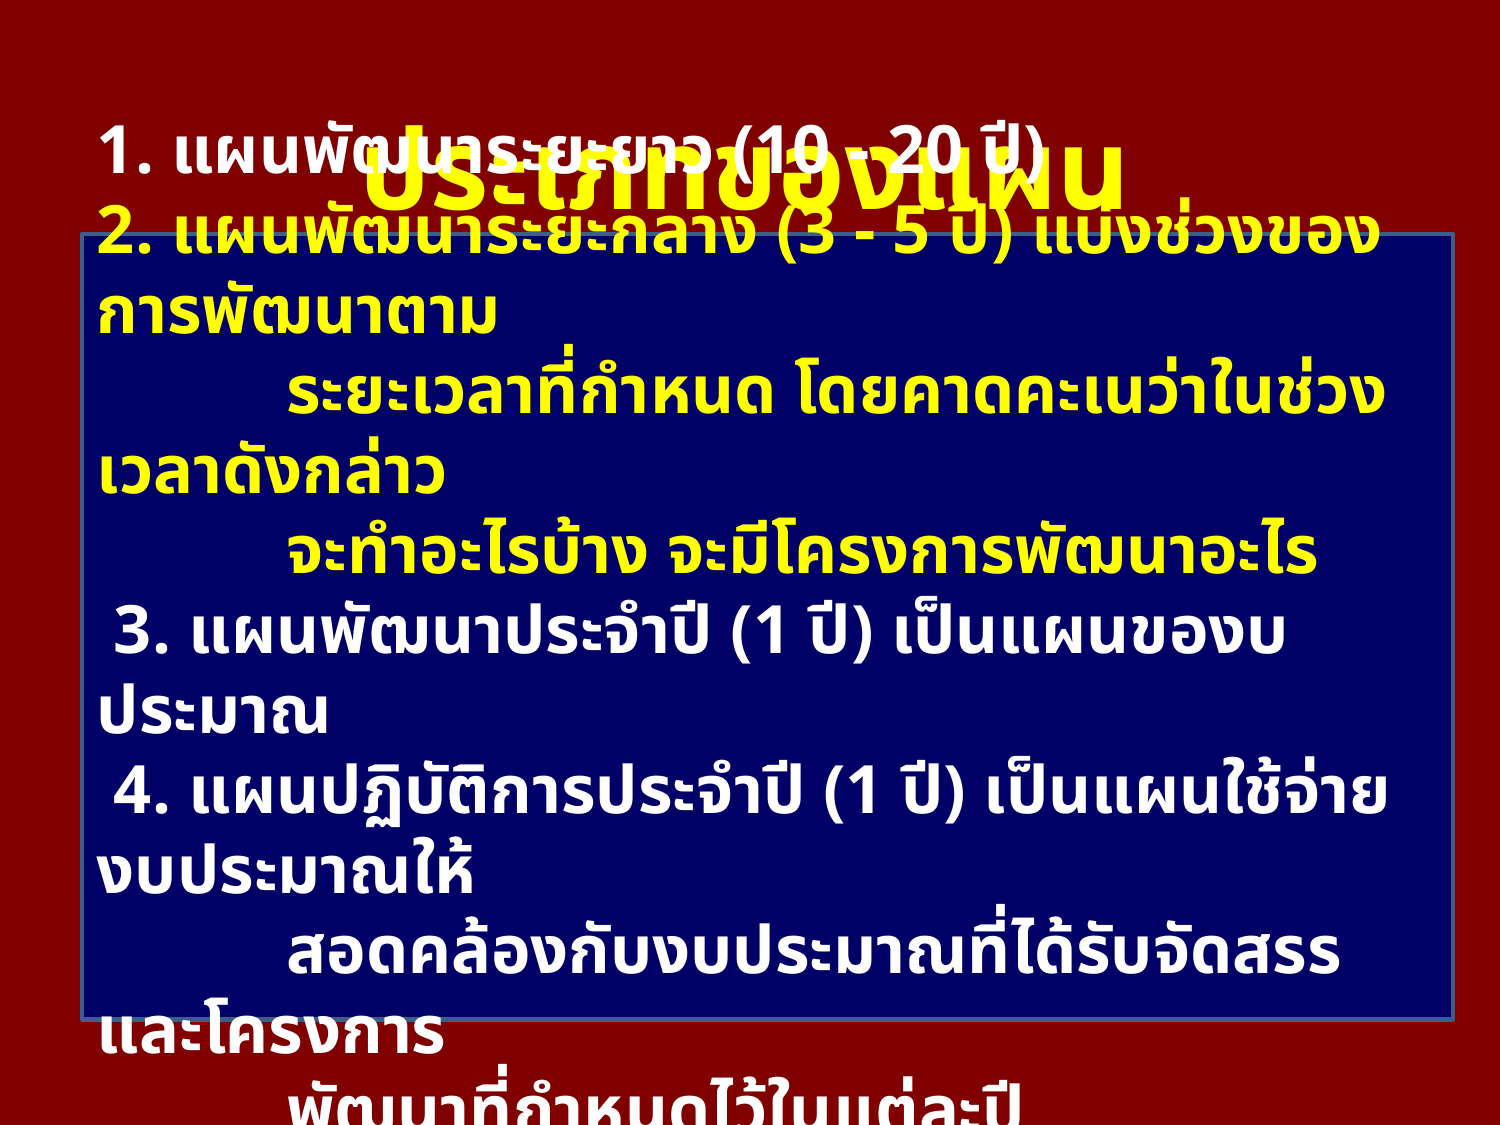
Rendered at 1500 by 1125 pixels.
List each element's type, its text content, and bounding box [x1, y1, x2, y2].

text_box 1. แผนพัฒนาระยะยาว (10 - 20 ปี) 2. แผนพัฒนาระยะกลาง (3 - 5 ปี) แบ่งช่วงของการพัฒนาตาม ระยะเวลาที่กำหนด โดยคาดคะเนว่าในช่วงเวลาดังกล่าว จะทำอะไรบ้าง จะมีโครงการพัฒนาอะไร 3. แผนพัฒนาประจำปี (1 ปี) เป็นแผนของบประมาณ 4. แผนปฏิบัติการประจำปี (1 ปี) เป็นแผนใช้จ่ายงบประมาณให้ สอดคล้องกับงบประมาณที่ได้รับจัดสรร และโครงการ พัฒนาที่กำหนดไว้ในแต่ละปี [80, 232, 1455, 1022]
text_box ประเภทของแผน [70, 70, 1421, 258]
